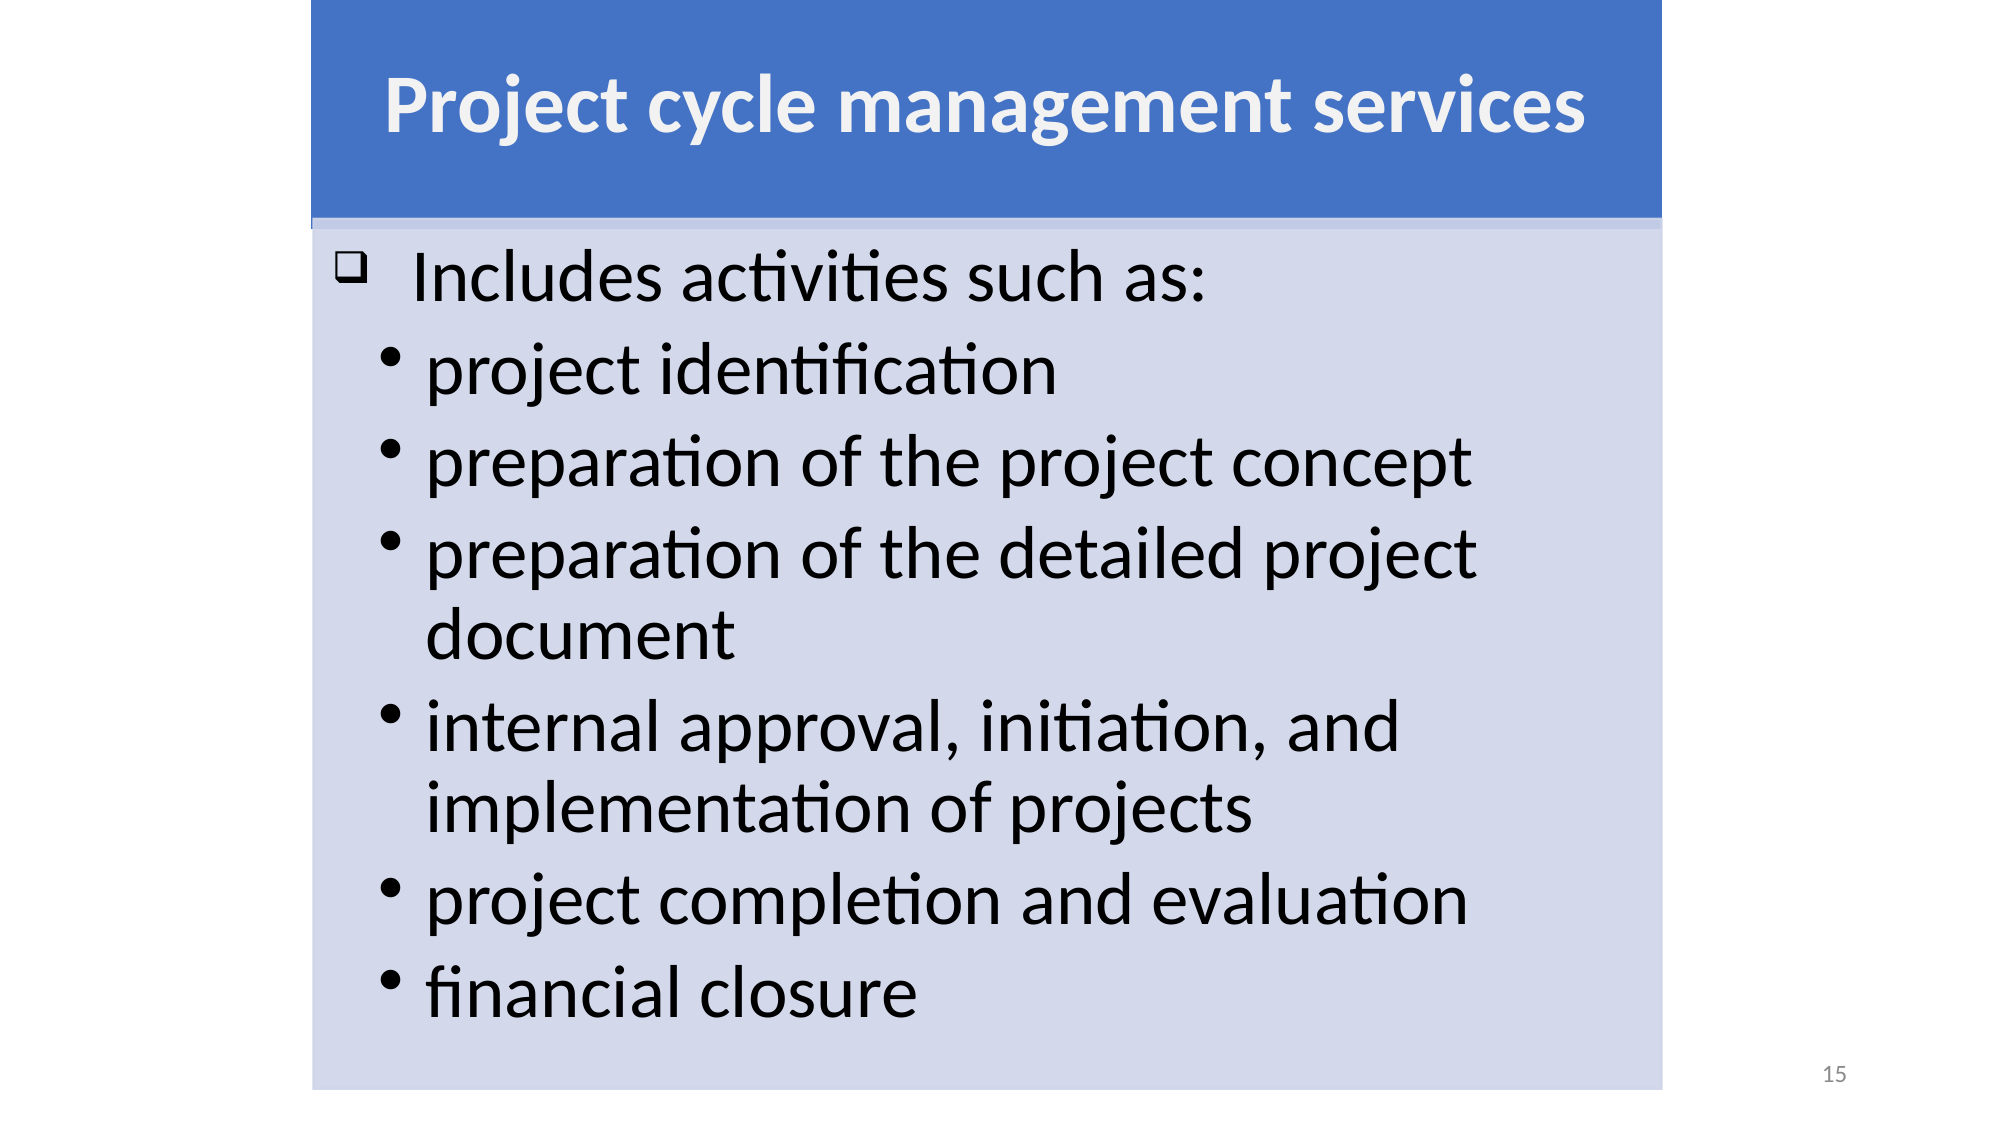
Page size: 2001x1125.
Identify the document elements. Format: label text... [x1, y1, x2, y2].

slide_number 15 [1412, 1042, 1863, 1103]
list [312, 87, 1663, 975]
